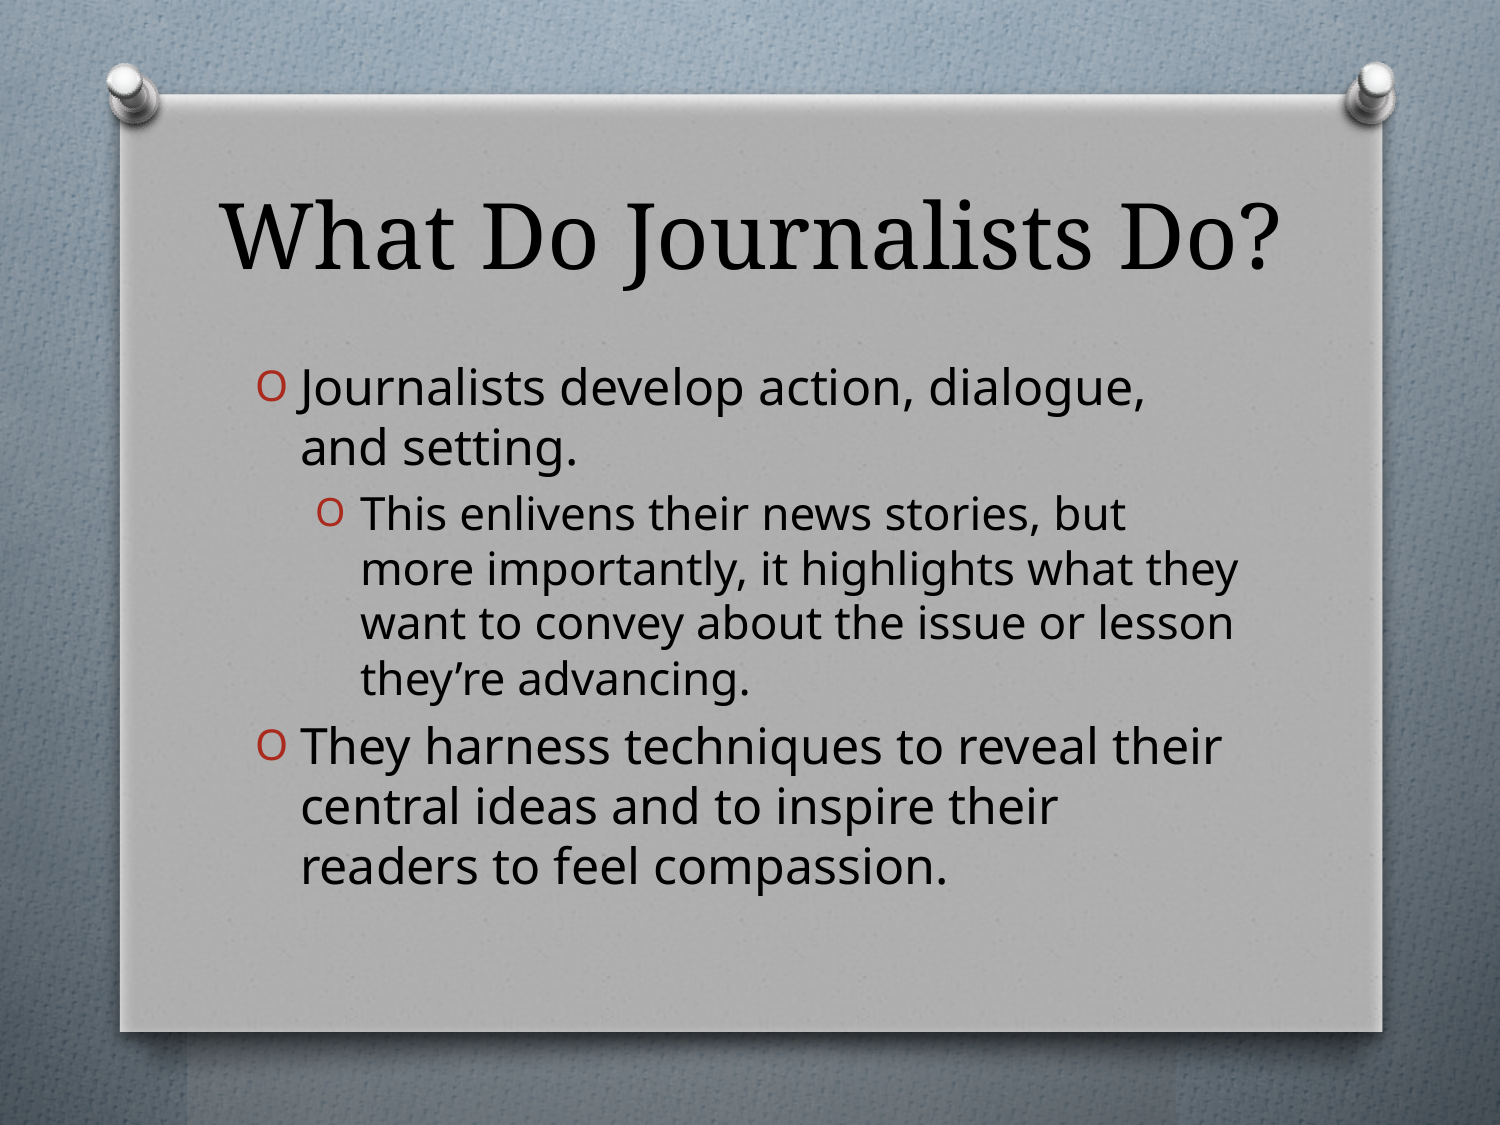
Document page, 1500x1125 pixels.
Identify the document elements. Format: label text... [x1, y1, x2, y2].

picture [75, 29, 198, 153]
picture [1317, 35, 1439, 156]
list Journalists develop action, dialogue, and setting. This enlivens their news stories, but more importantly, it highlights what they want to convey about the issue or lesson they’re advancing. They harness techniques to reveal their central ideas and to inspire their readers to feel compassion. [240, 347, 1257, 939]
title What Do Journalists Do? [179, 134, 1323, 332]
